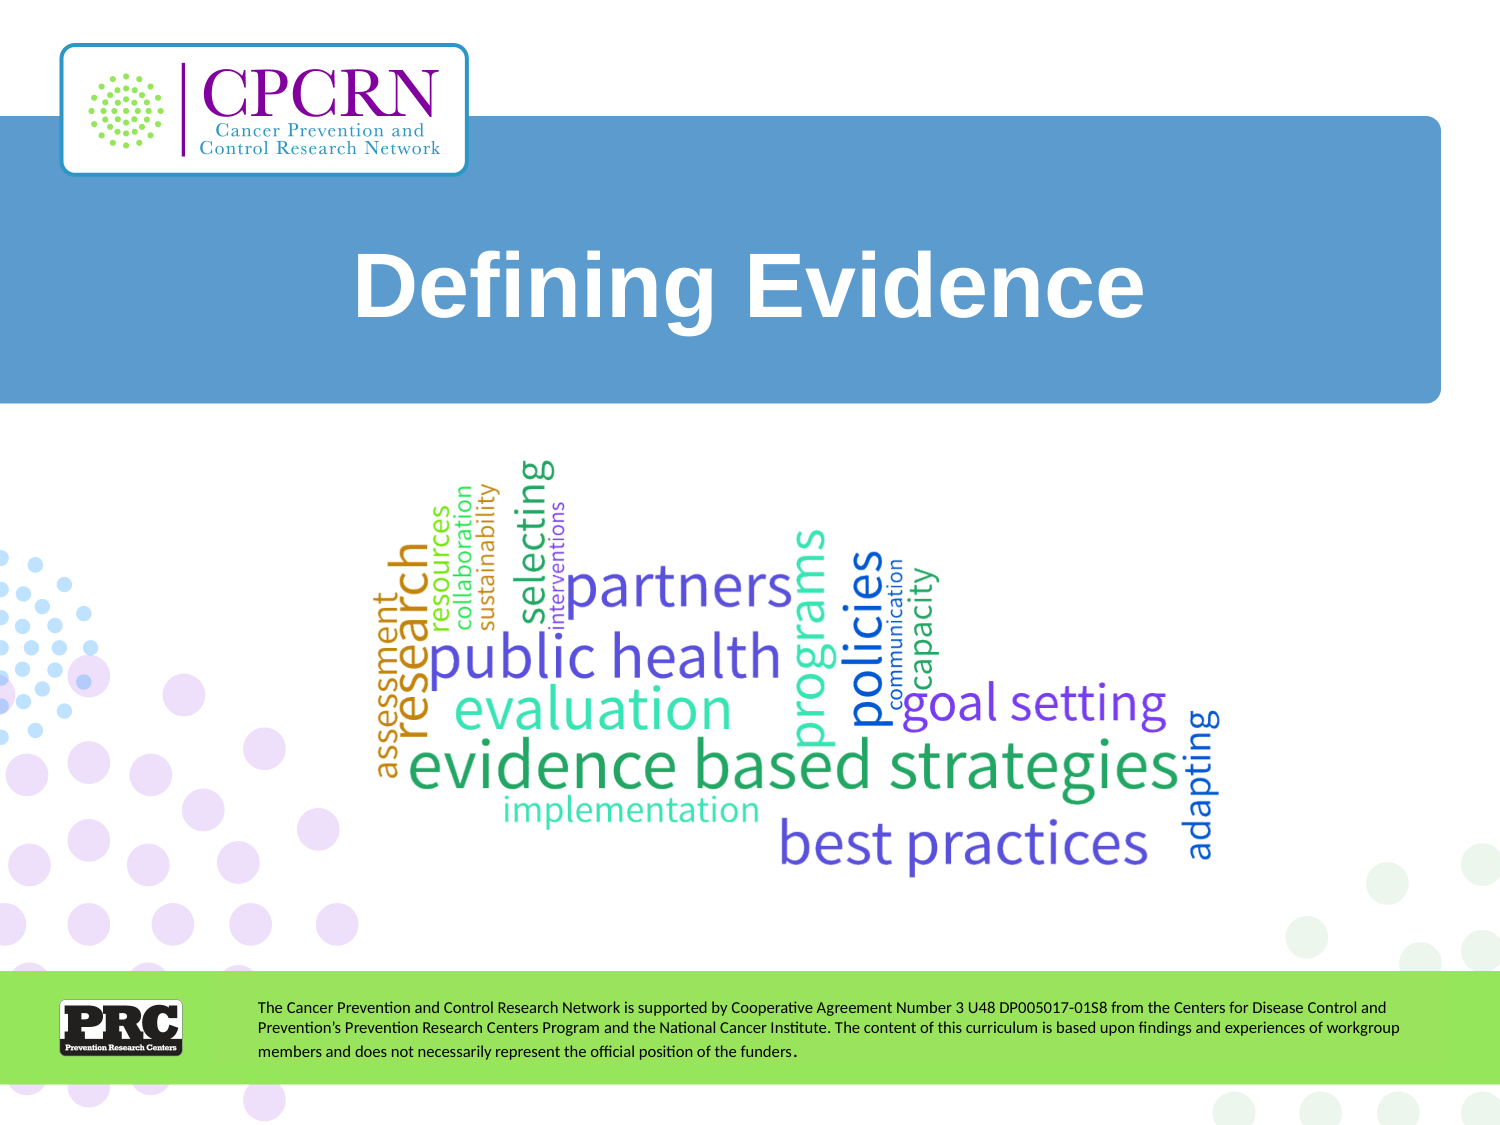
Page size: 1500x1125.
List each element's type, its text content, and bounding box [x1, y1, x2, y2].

text_box The Cancer Prevention and Control Research Network is supported by Cooperative Agreement Number 3 U48 DP005017-01S8 from the Centers for Disease Control and Prevention’s Prevention Research Centers Program and the National Cancer Institute. The content of this curriculum is based upon findings and experiences of workgroup members and does not necessarily represent the official position of the funders. [242, 989, 1476, 1069]
text_box [214, 972, 1445, 1064]
title Defining Evidence [112, 141, 1388, 421]
picture [0, 0, 1500, 1125]
